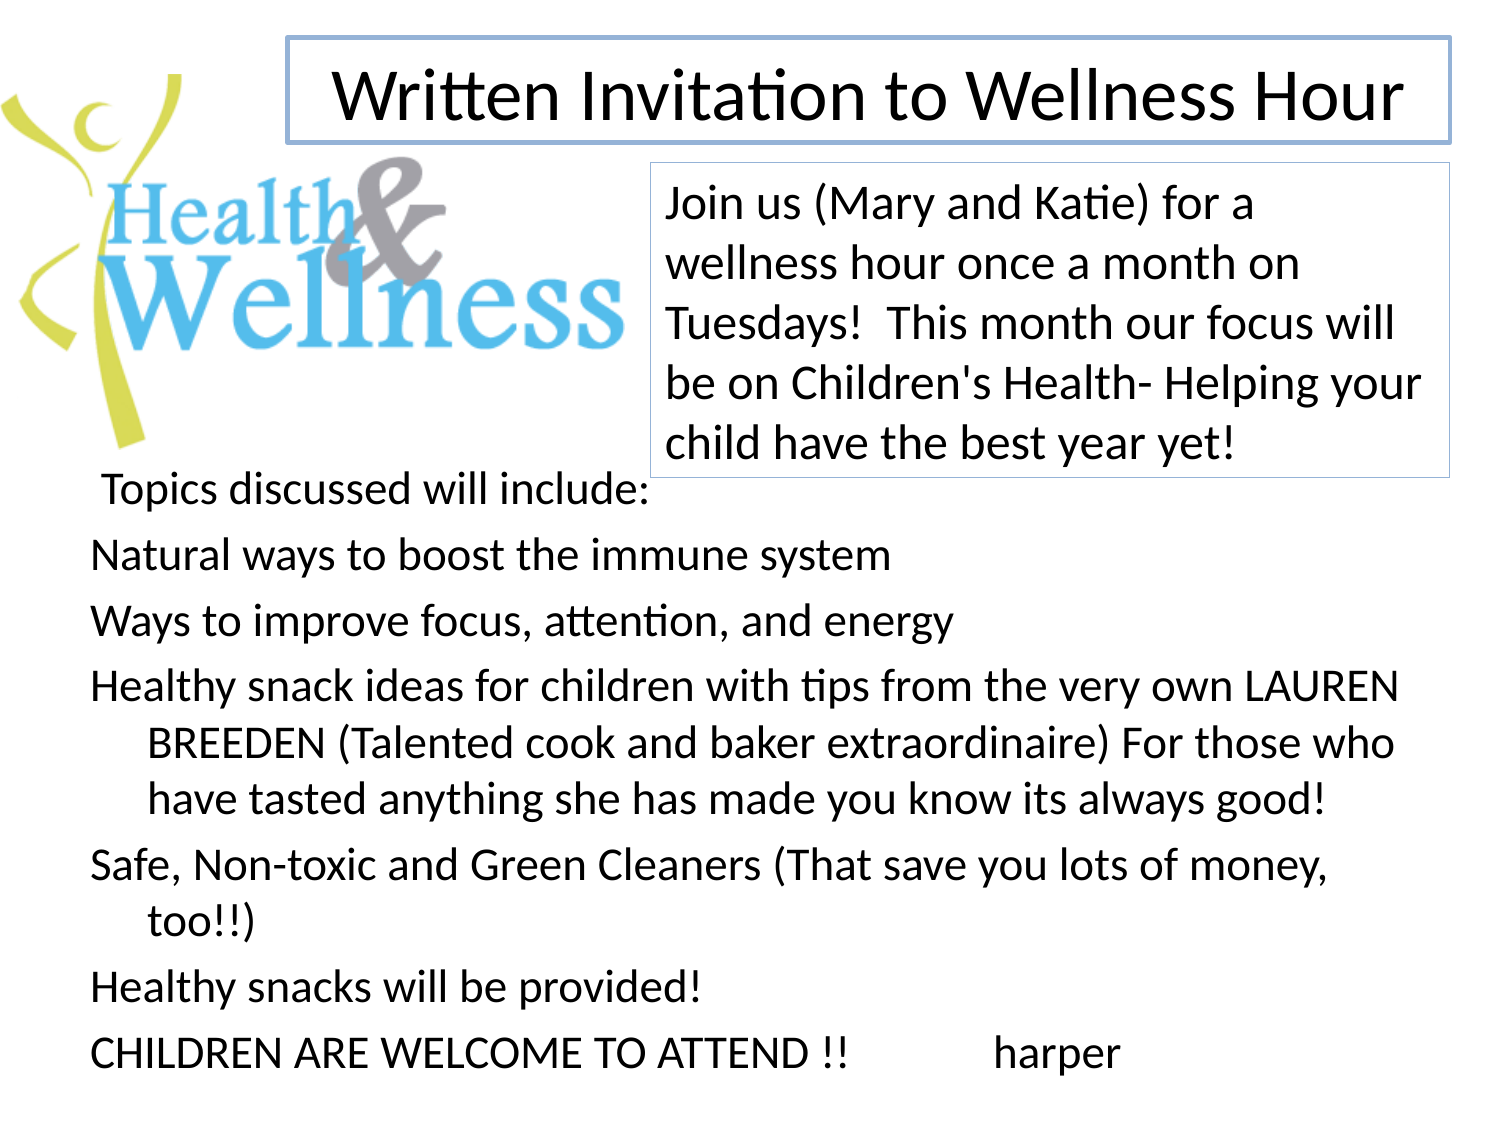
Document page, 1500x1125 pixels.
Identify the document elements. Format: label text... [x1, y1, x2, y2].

picture [0, 74, 626, 451]
title Written Invitation to Wellness Hour [287, 37, 1450, 143]
text_box Join us (Mary and Katie) for a wellness hour once a month on Tuesdays! This month our focus will be on Children's Health- Helping your child have the best year yet! [650, 162, 1450, 478]
list Topics discussed will include: Natural ways to boost the immune system Ways to improve focus, attention, and energy Healthy snack ideas for children with tips from the very own LAUREN BREEDEN (Talented cook and baker extraordinaire) For those who have tasted anything she has made you know its always good! Safe, Non-toxic and Green Cleaners (That save you lots of money, too!!) Healthy snacks will be provided! CHILDREN ARE WELCOME TO ATTEND !! harper [75, 450, 1463, 1088]
